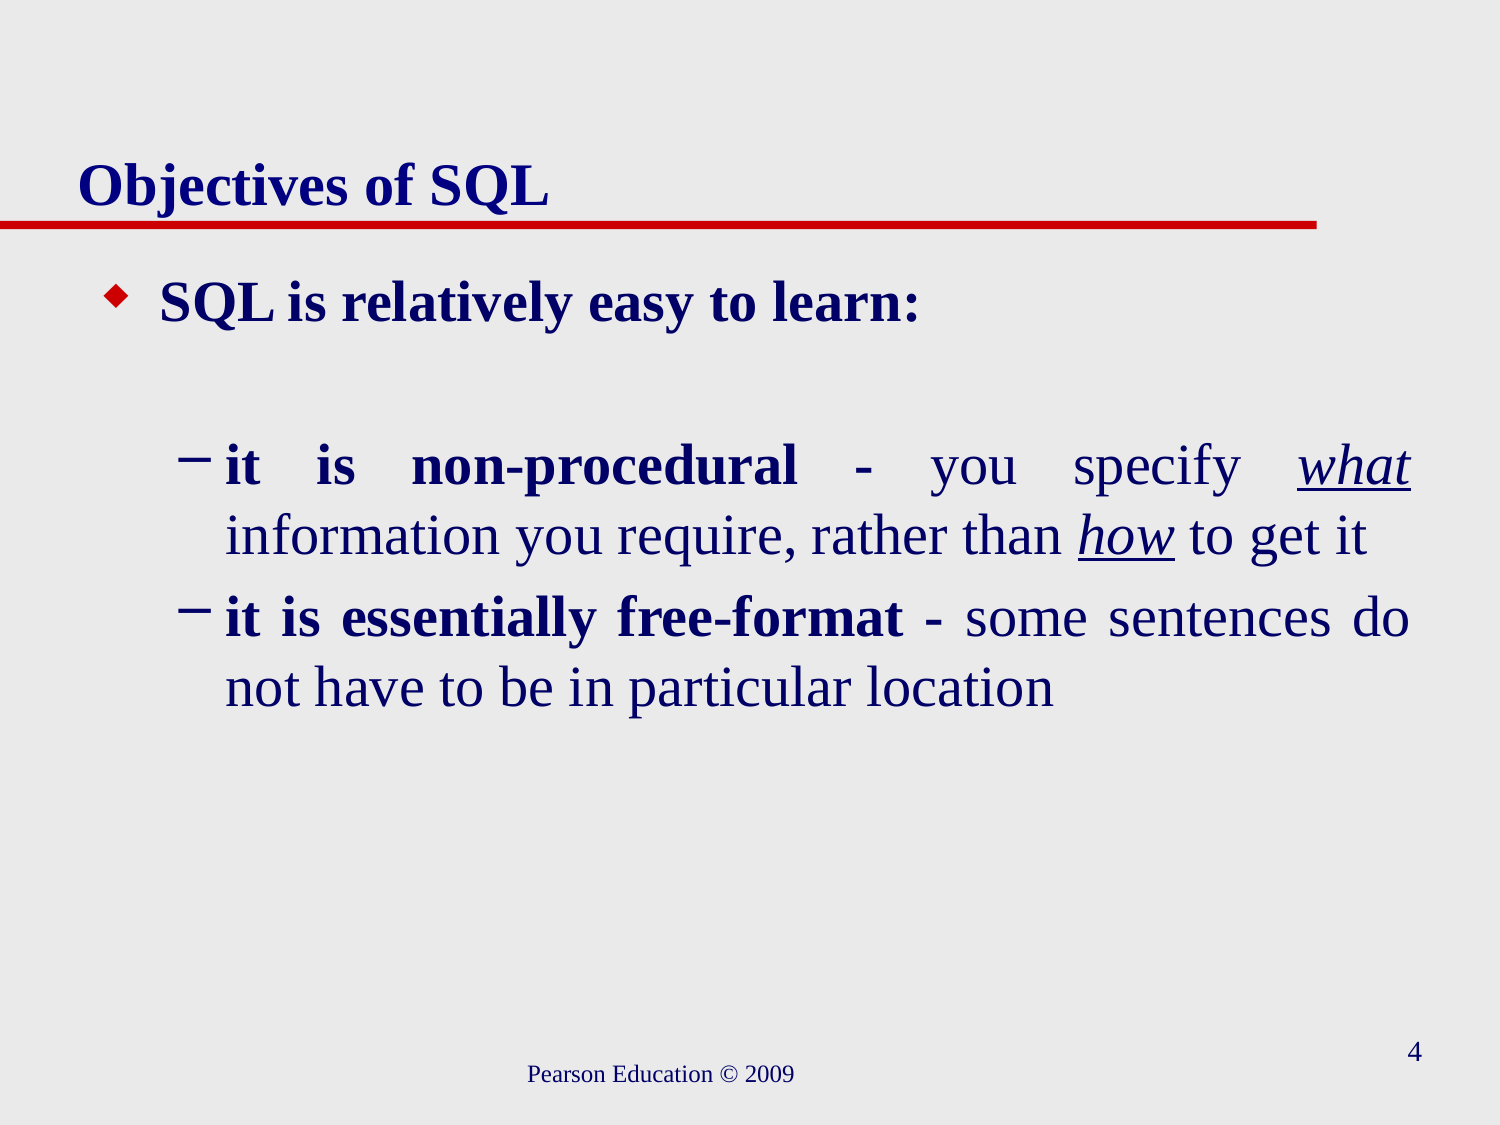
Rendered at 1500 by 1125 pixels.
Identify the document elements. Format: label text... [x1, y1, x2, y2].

text_box Pearson Education © 2009 [512, 1050, 1038, 1095]
title Objectives of SQL [62, 43, 1338, 226]
slide_number 4 [1124, 1012, 1438, 1088]
list SQL is relatively easy to learn: it is non-procedural - you specify what information you require, rather than how to get it it is essentially free-format - some sentences do not have to be in particular location [88, 255, 1427, 931]
